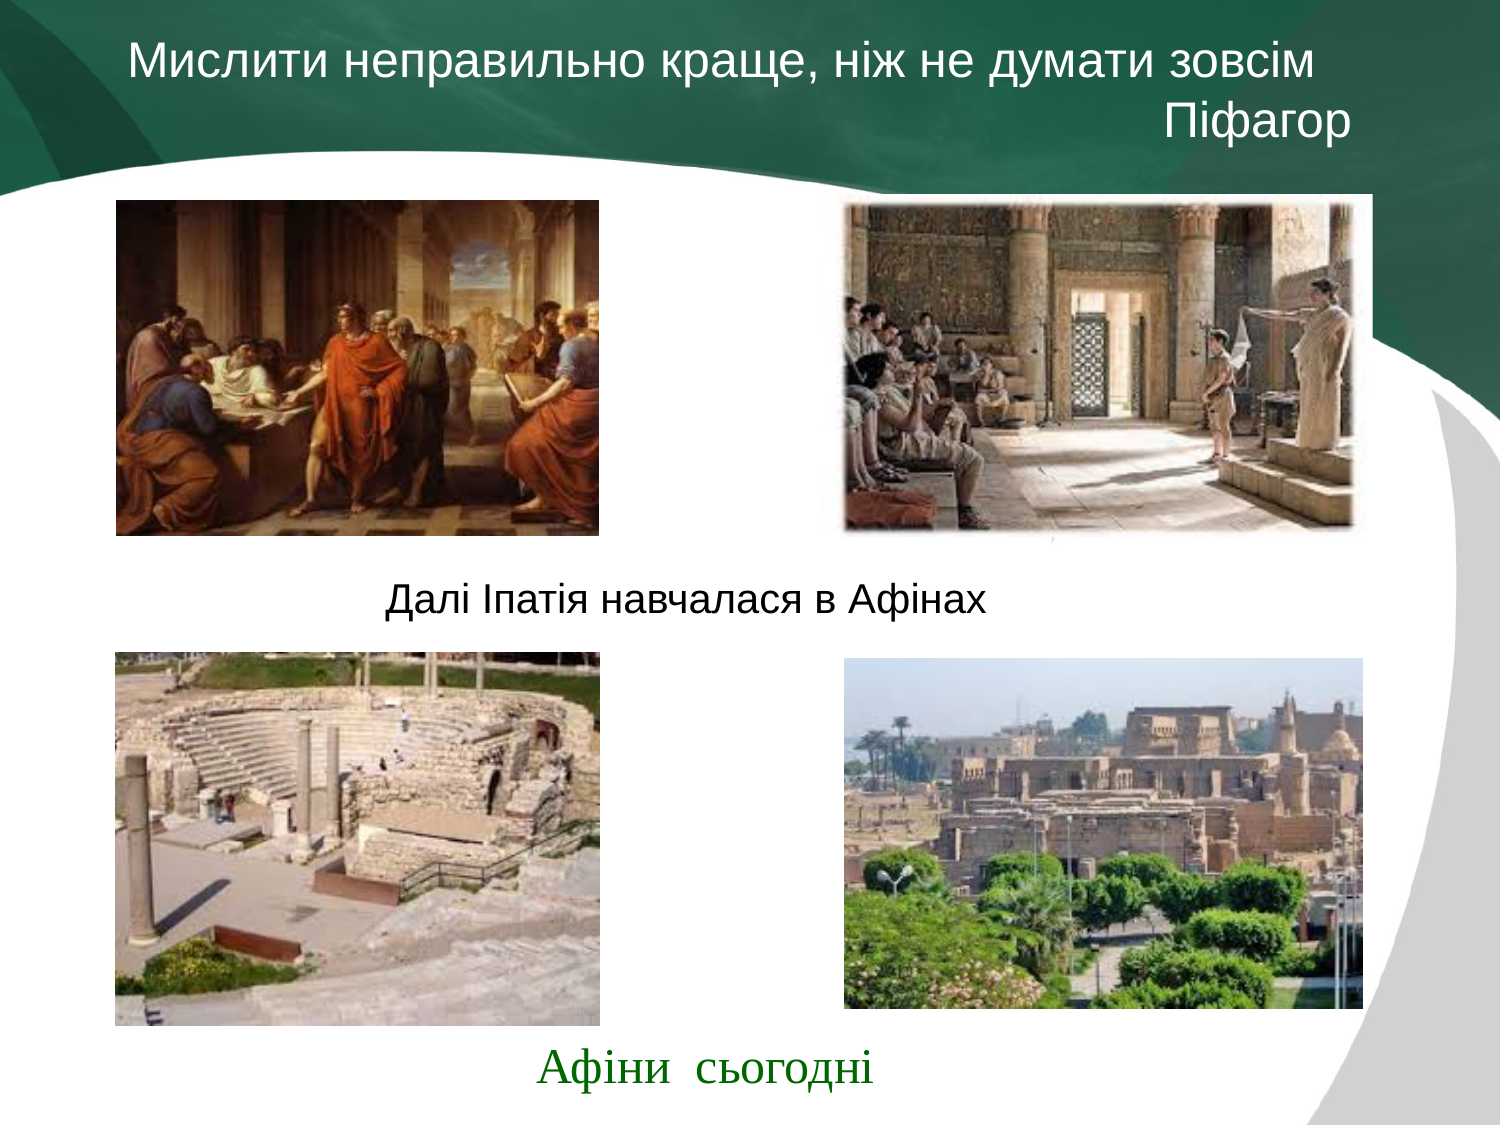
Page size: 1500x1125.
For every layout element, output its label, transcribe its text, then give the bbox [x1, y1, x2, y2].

text_box Афіни сьогодні [232, 1025, 1179, 1098]
picture [0, 0, 1500, 1125]
text_box Мислити неправильно краще, ніж не думати зовсім Піфагор [112, 20, 1468, 156]
text_box Далі Іпатія навчалася в Афінах [370, 564, 1104, 630]
